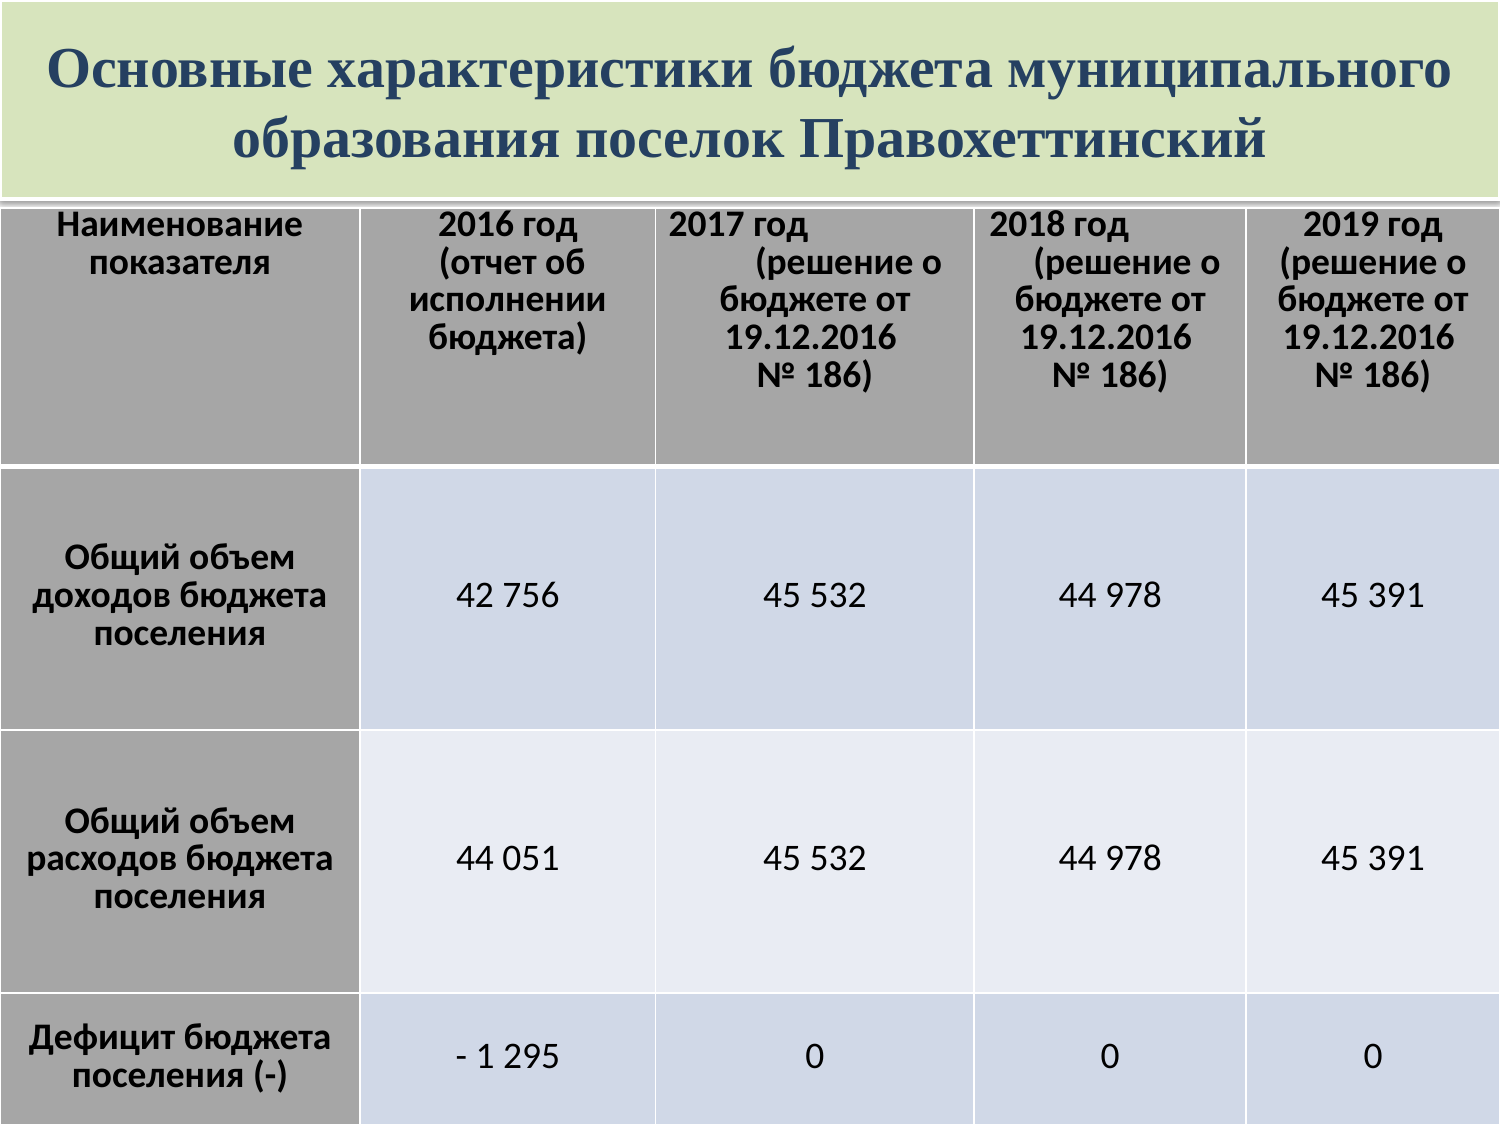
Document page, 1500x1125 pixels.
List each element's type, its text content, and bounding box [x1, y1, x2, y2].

table_cell 0 [1247, 994, 1499, 1124]
table_cell 0 [656, 994, 973, 1124]
text_box [967, 465, 998, 571]
table_cell Общий объем расходов бюджета поселения [1, 731, 359, 992]
table_cell Общий объем доходов бюджета поселения [1, 469, 359, 729]
table_header Наименование показателя [1, 209, 359, 464]
table_cell 44 978 [975, 731, 1245, 992]
table_header 2017 год (решение о бюджете от 19.12.2016 № 186) [656, 209, 973, 464]
table_cell 45 532 [656, 731, 973, 992]
table_cell 45 391 [1247, 469, 1499, 729]
table_header 2019 год (решение о бюджете от 19.12.2016 № 186) [1247, 209, 1499, 464]
title Основные характеристики бюджета муниципального образования поселок Правохеттинский [0, 0, 1500, 201]
table_cell Дефицит бюджета поселения (-) [1, 994, 359, 1124]
table_cell 45 532 [656, 469, 973, 729]
table_cell 44 978 [975, 469, 1245, 729]
table_cell 42 756 [361, 469, 655, 729]
table_header 2016 год (отчет об исполнении бюджета) [361, 209, 655, 464]
table_cell - 1 295 [361, 994, 655, 1124]
table_header 2018 год (решение о бюджете от 19.12.2016 № 186) [975, 209, 1245, 464]
table_cell 0 [975, 994, 1245, 1124]
table_cell 45 391 [1247, 731, 1499, 992]
table_cell 44 051 [361, 731, 655, 992]
